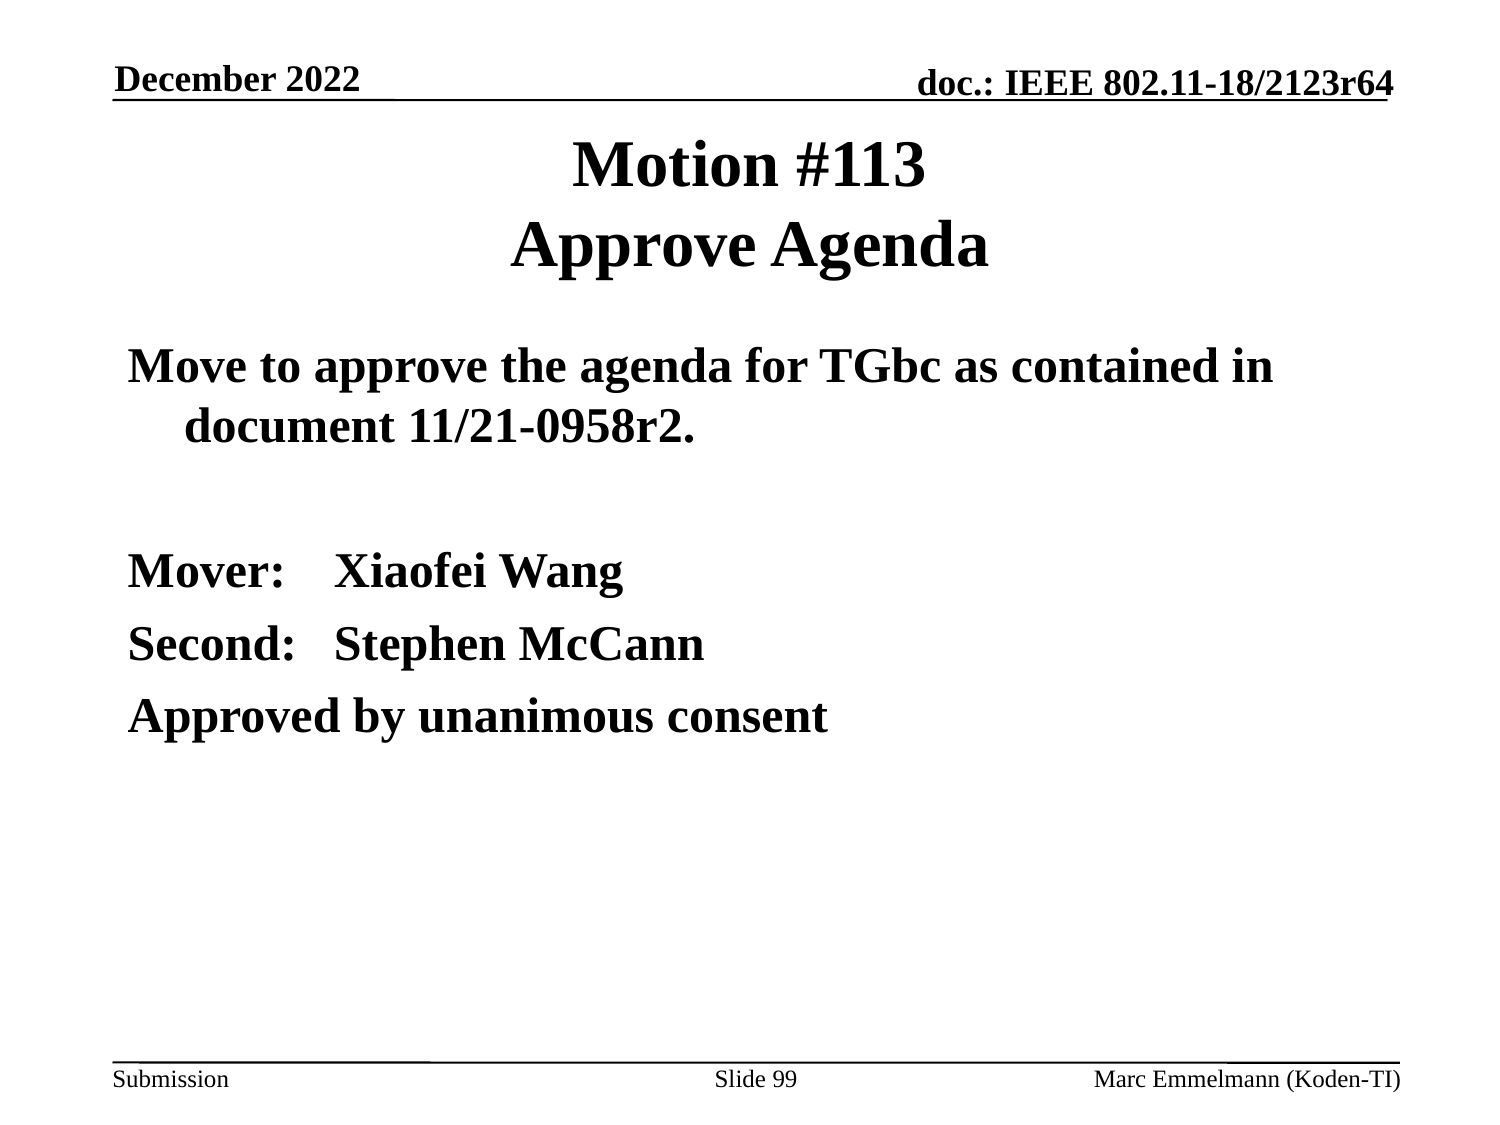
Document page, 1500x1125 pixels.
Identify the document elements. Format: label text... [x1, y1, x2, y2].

title Motion #113 Approve Agenda [112, 112, 1388, 288]
footer Marc Emmelmann (Koden-TI) [878, 1061, 1402, 1093]
slide_number Slide 99 [712, 1061, 800, 1123]
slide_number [114, 54, 423, 100]
list Move to approve the agenda for TGbc as contained in document 11/21-0958r2. Mover: Xiaofei Wang Second: Stephen McCann Approved by unanimous consent [112, 324, 1388, 1000]
